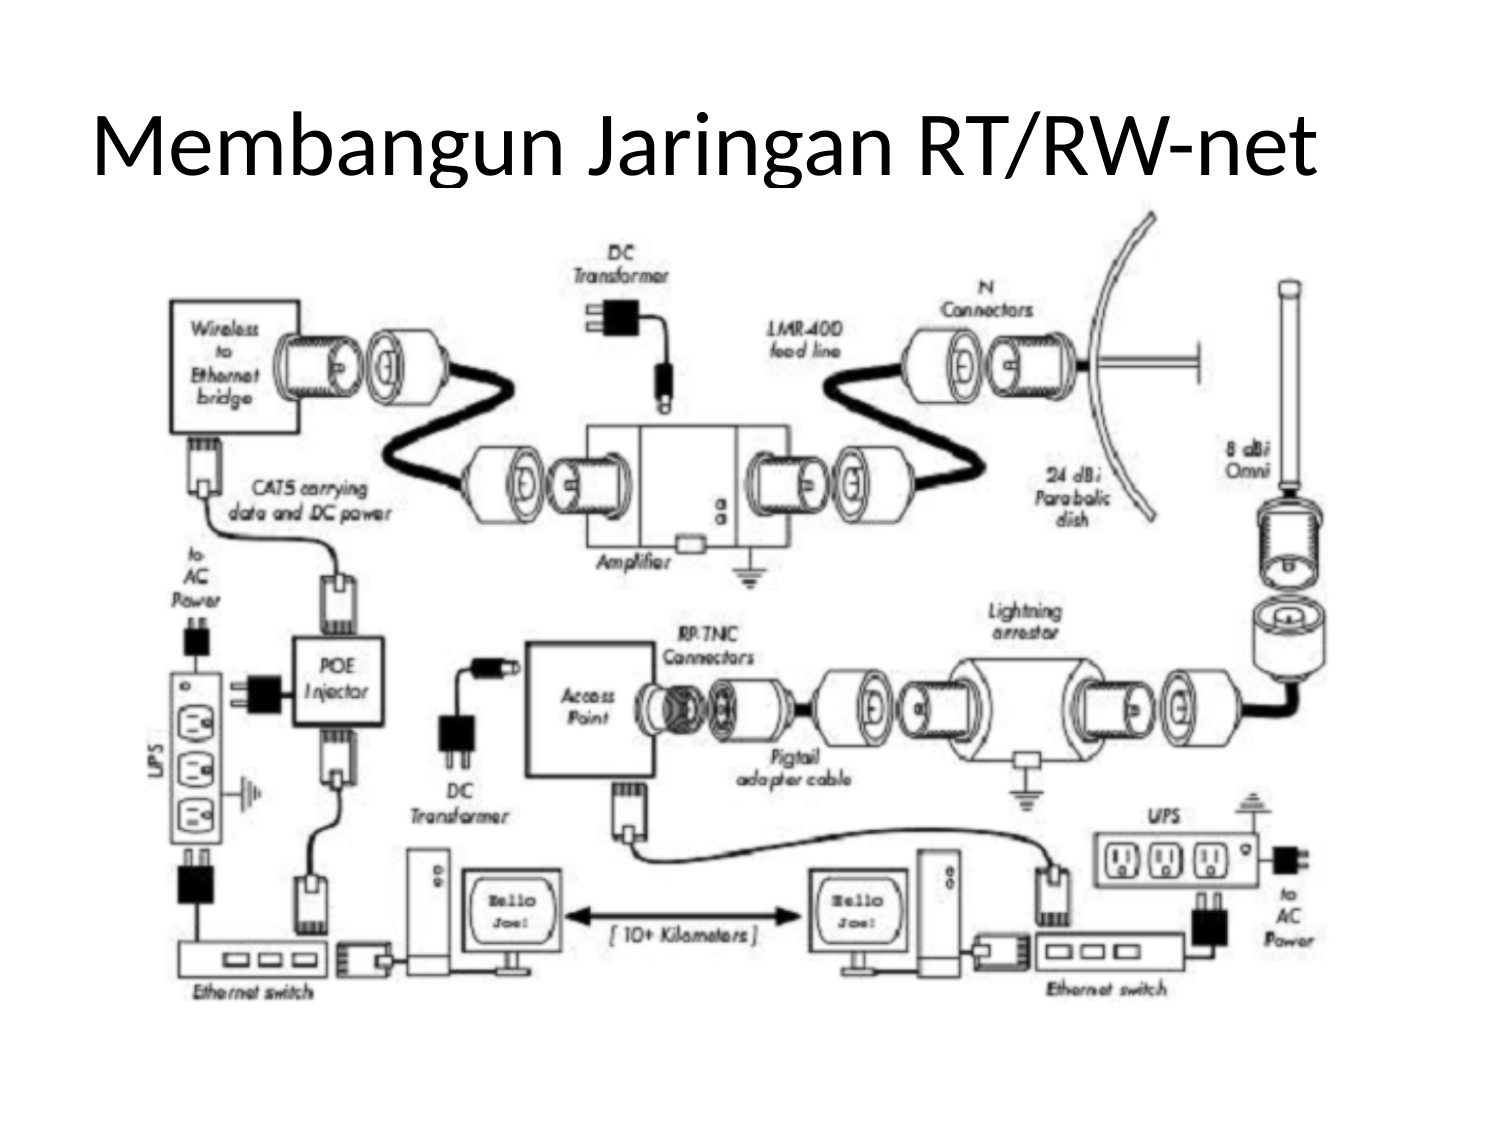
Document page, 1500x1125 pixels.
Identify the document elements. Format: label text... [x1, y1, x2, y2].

title Membangun Jaringan RT/RW-net [75, 45, 318, 233]
picture [139, 1, 1362, 1125]
title Membangun Jaringan RT/RW-net [1181, 45, 1425, 233]
